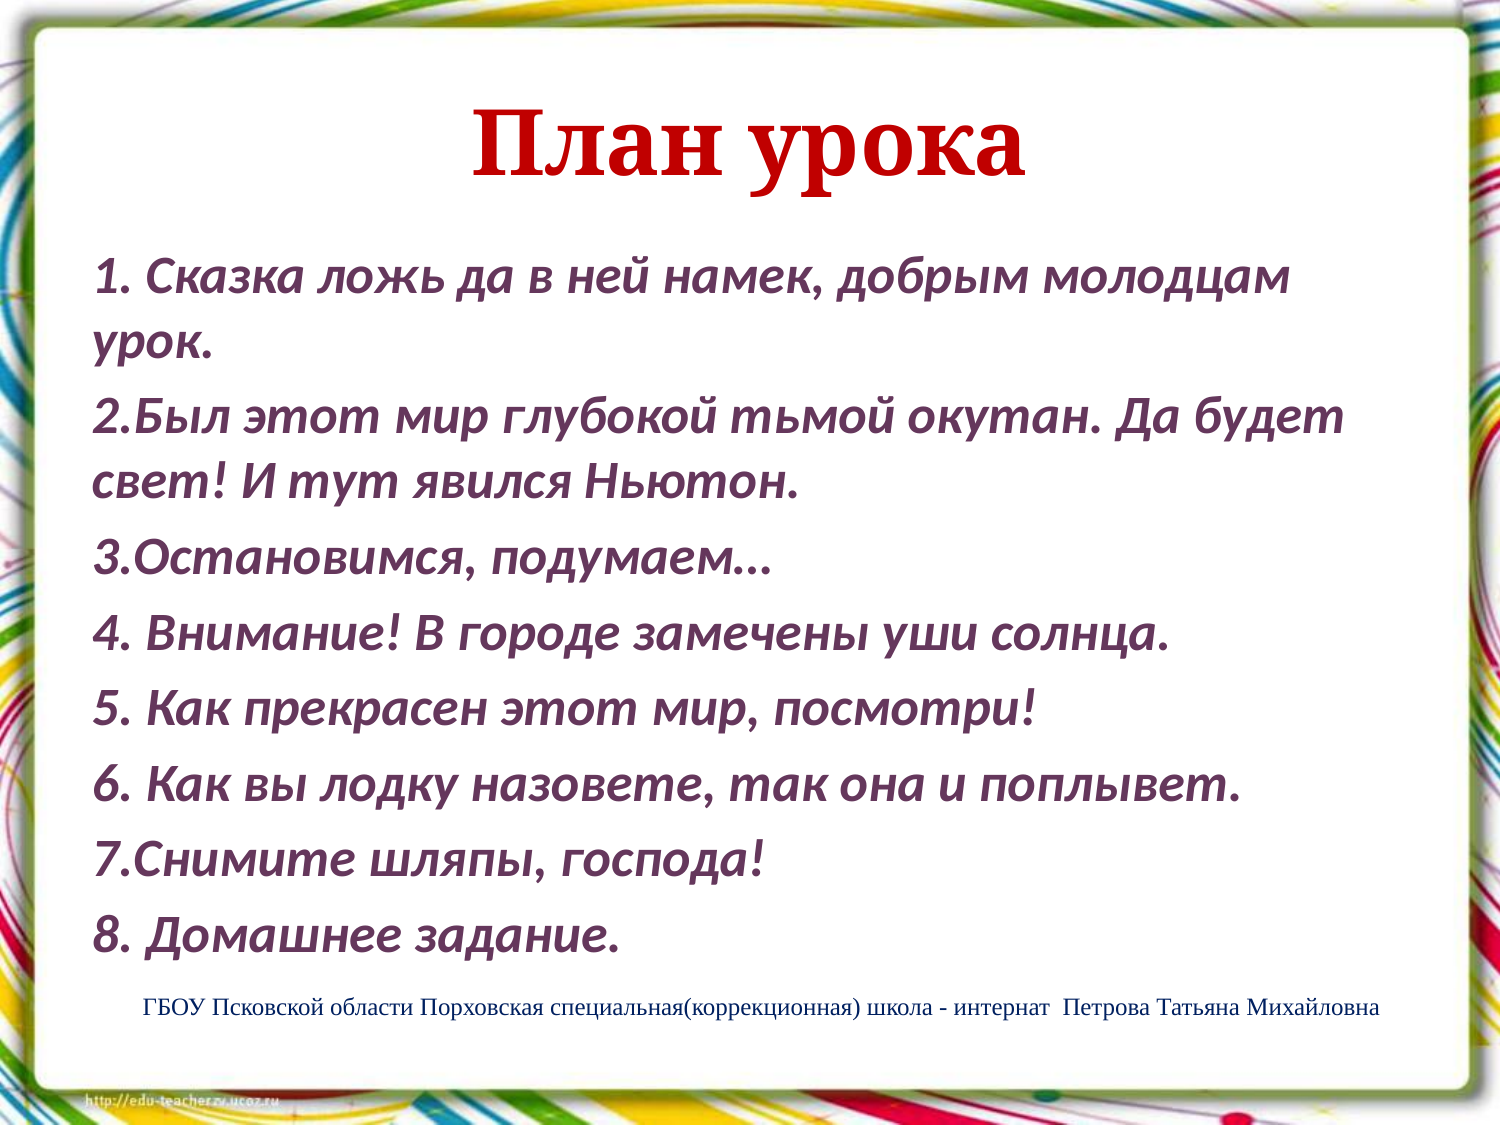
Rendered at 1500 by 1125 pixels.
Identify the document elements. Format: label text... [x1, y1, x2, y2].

list 1. Сказка ложь да в ней намек, добрым молодцам урок. 2.Был этот мир глубокой тьмой окутан. Да будет свет! И тут явился Ньютон. 3.Остановимся, подумаем… 4. Внимание! В городе замечены уши солнца. 5. Как прекрасен этот мир, посмотри! 6. Как вы лодку назовете, так она и поплывет. 7.Снимите шляпы, господа! 8. Домашнее задание. [76, 231, 1427, 975]
footer ГБОУ Псковской области Порховская специальная(коррекционная) школа - интернат Петрова Татьяна Михайловна [41, 975, 1483, 1036]
picture [0, 0, 1500, 1125]
title План урока [75, 45, 1425, 233]
